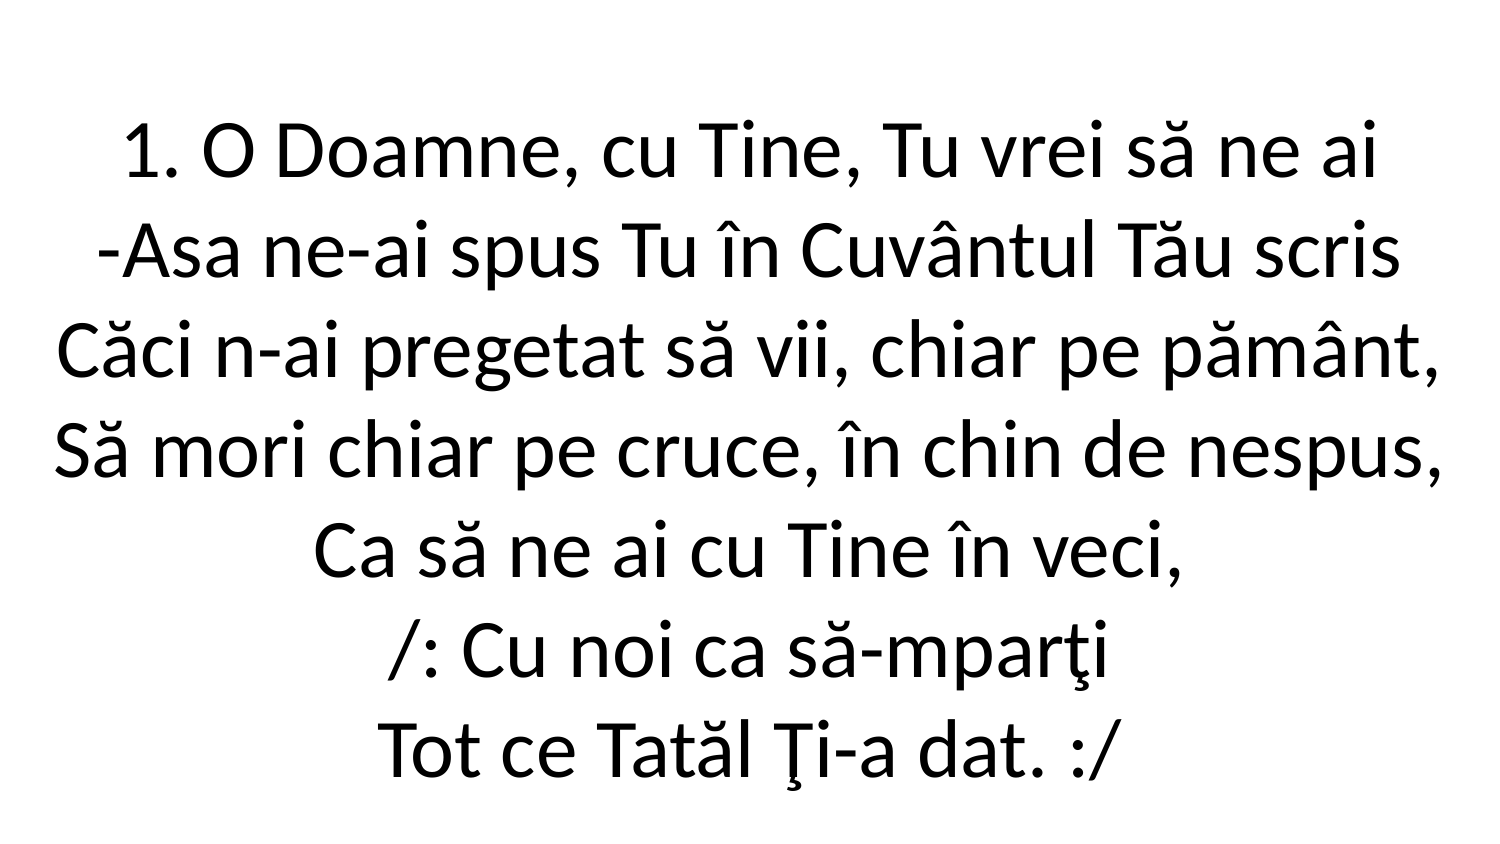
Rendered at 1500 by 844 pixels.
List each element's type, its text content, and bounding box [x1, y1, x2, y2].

text_box 1. O Doamne, cu Tine, Tu vrei să ne ai -Asa ne-ai spus Tu în Cuvântul Tău scris Căci n-ai pregetat să vii, chiar pe pământ, Să mori chiar pe cruce, în chin de nespus, Ca să ne ai cu Tine în veci, /: Cu noi ca să-mparţi Tot ce Tatăl Ţi-a dat. :/ [38, 42, 1462, 802]
